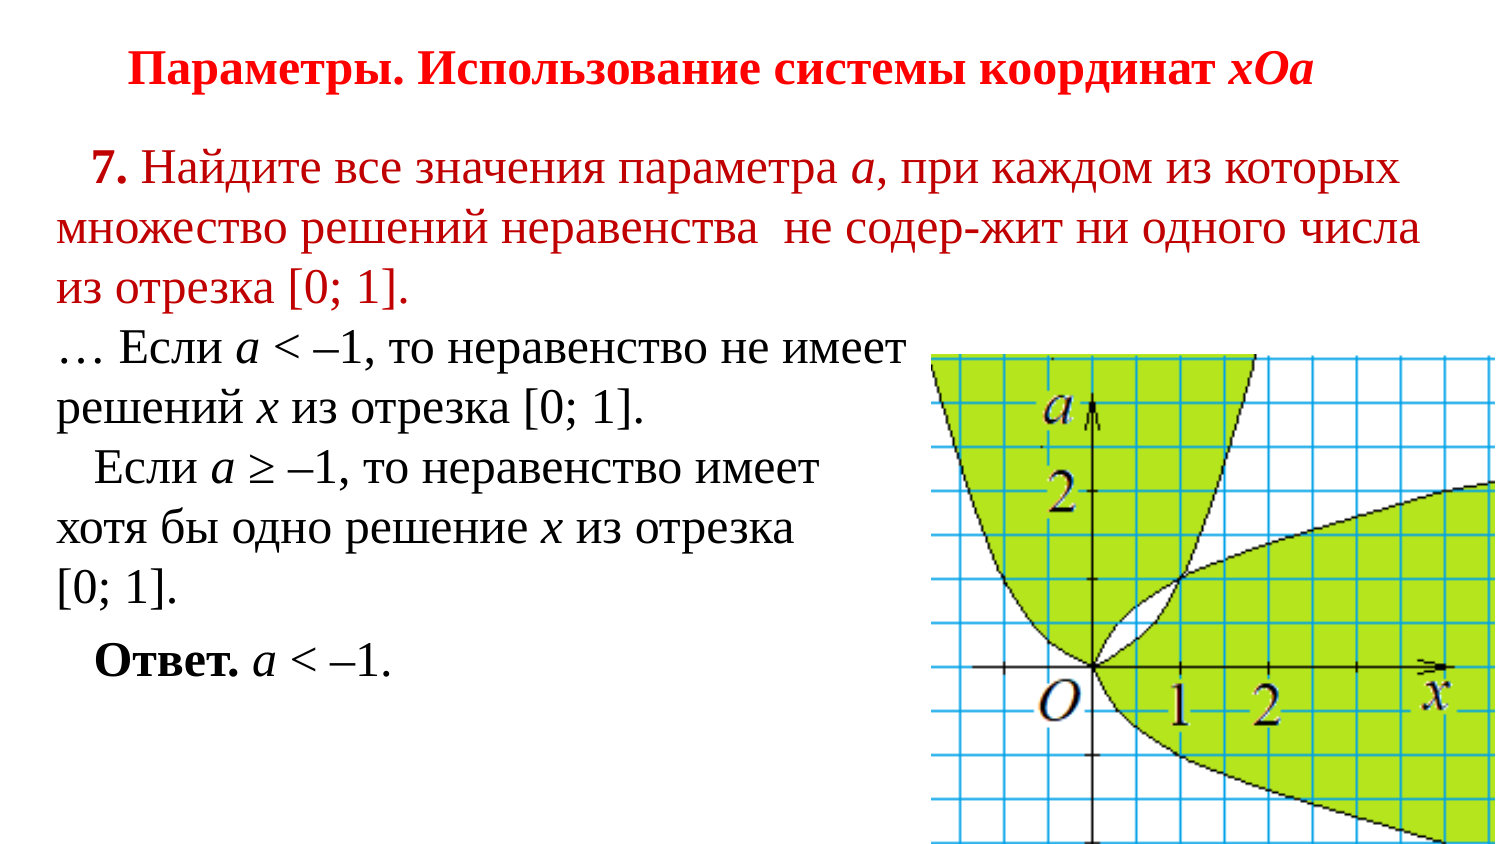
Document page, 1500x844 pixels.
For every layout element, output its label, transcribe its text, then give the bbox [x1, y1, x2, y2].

subtitle [41, 150, 1471, 800]
title Параметры. Использование системы координат xOa [112, 32, 1376, 103]
picture [930, 354, 1495, 844]
